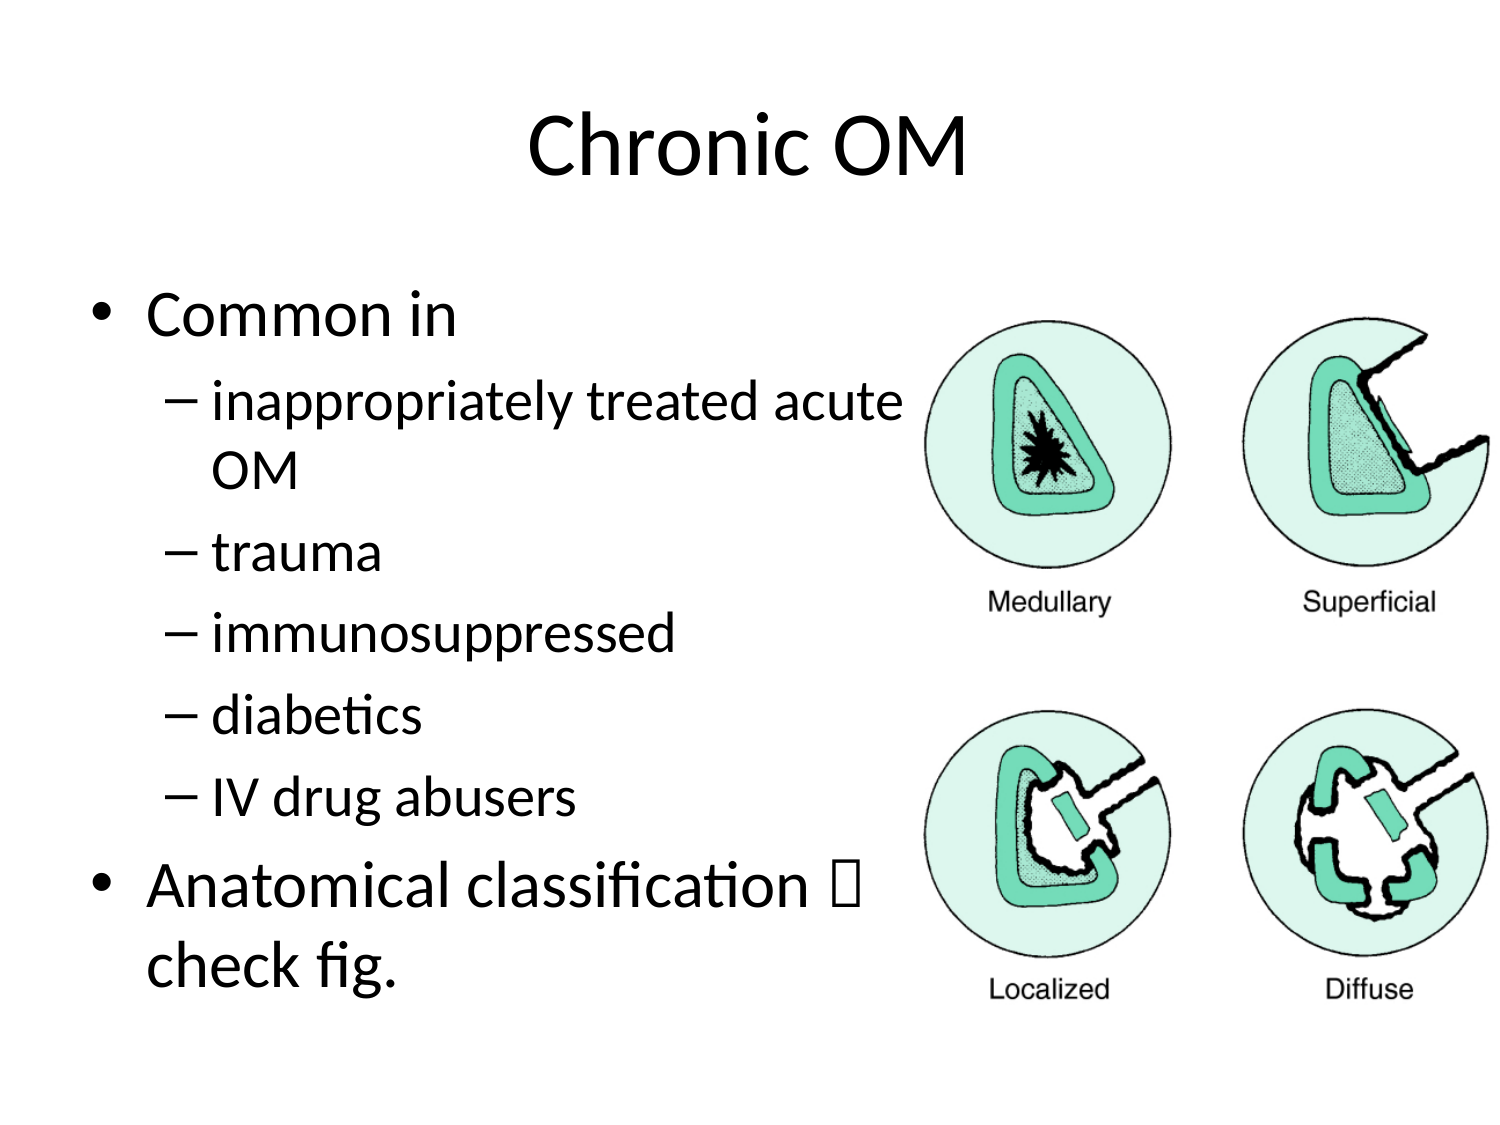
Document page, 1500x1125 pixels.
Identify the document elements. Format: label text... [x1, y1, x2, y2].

title Chronic OM [75, 45, 1425, 233]
picture [914, 310, 1500, 1006]
list Common in inappropriately treated acute OM trauma immunosuppressed diabetics IV drug abusers Anatomical classification  check fig. [75, 262, 973, 1094]
